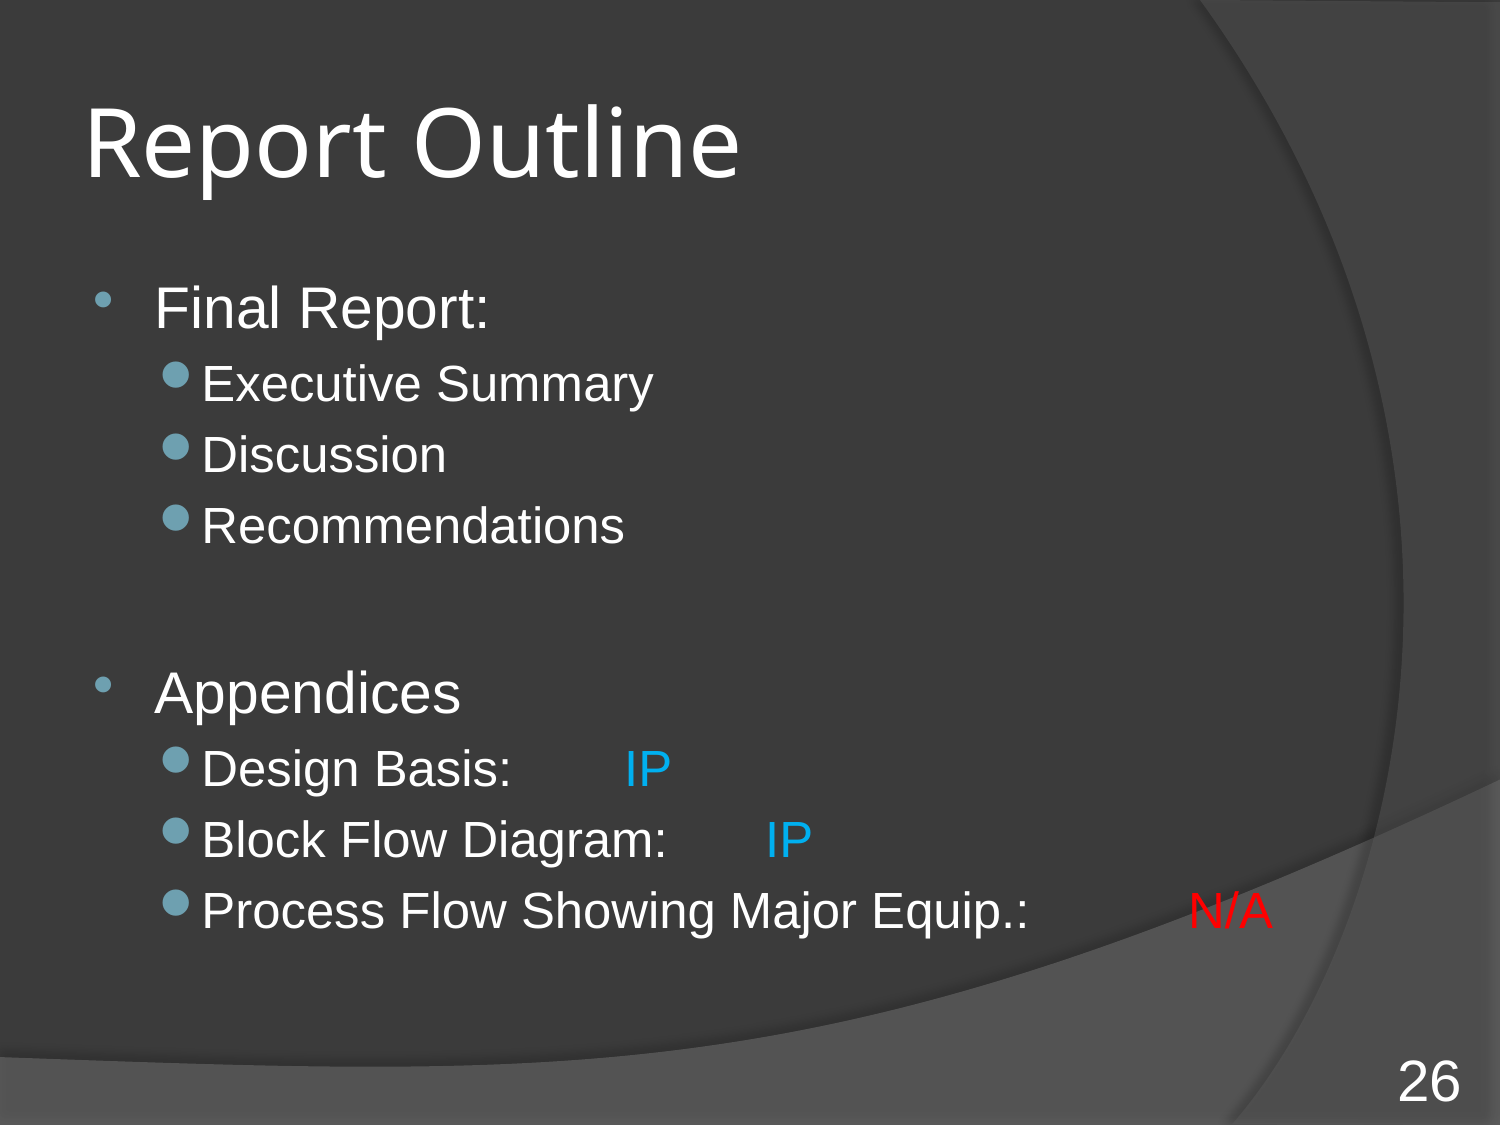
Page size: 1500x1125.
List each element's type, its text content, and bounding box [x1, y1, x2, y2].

list Final Report: Executive Summary Discussion Recommendations Appendices Design Basis: IP Block Flow Diagram: IP Process Flow Showing Major Equip.: N/A [75, 262, 1300, 1005]
title Report Outline [75, 45, 1300, 233]
slide_number 26 [1337, 1053, 1463, 1114]
